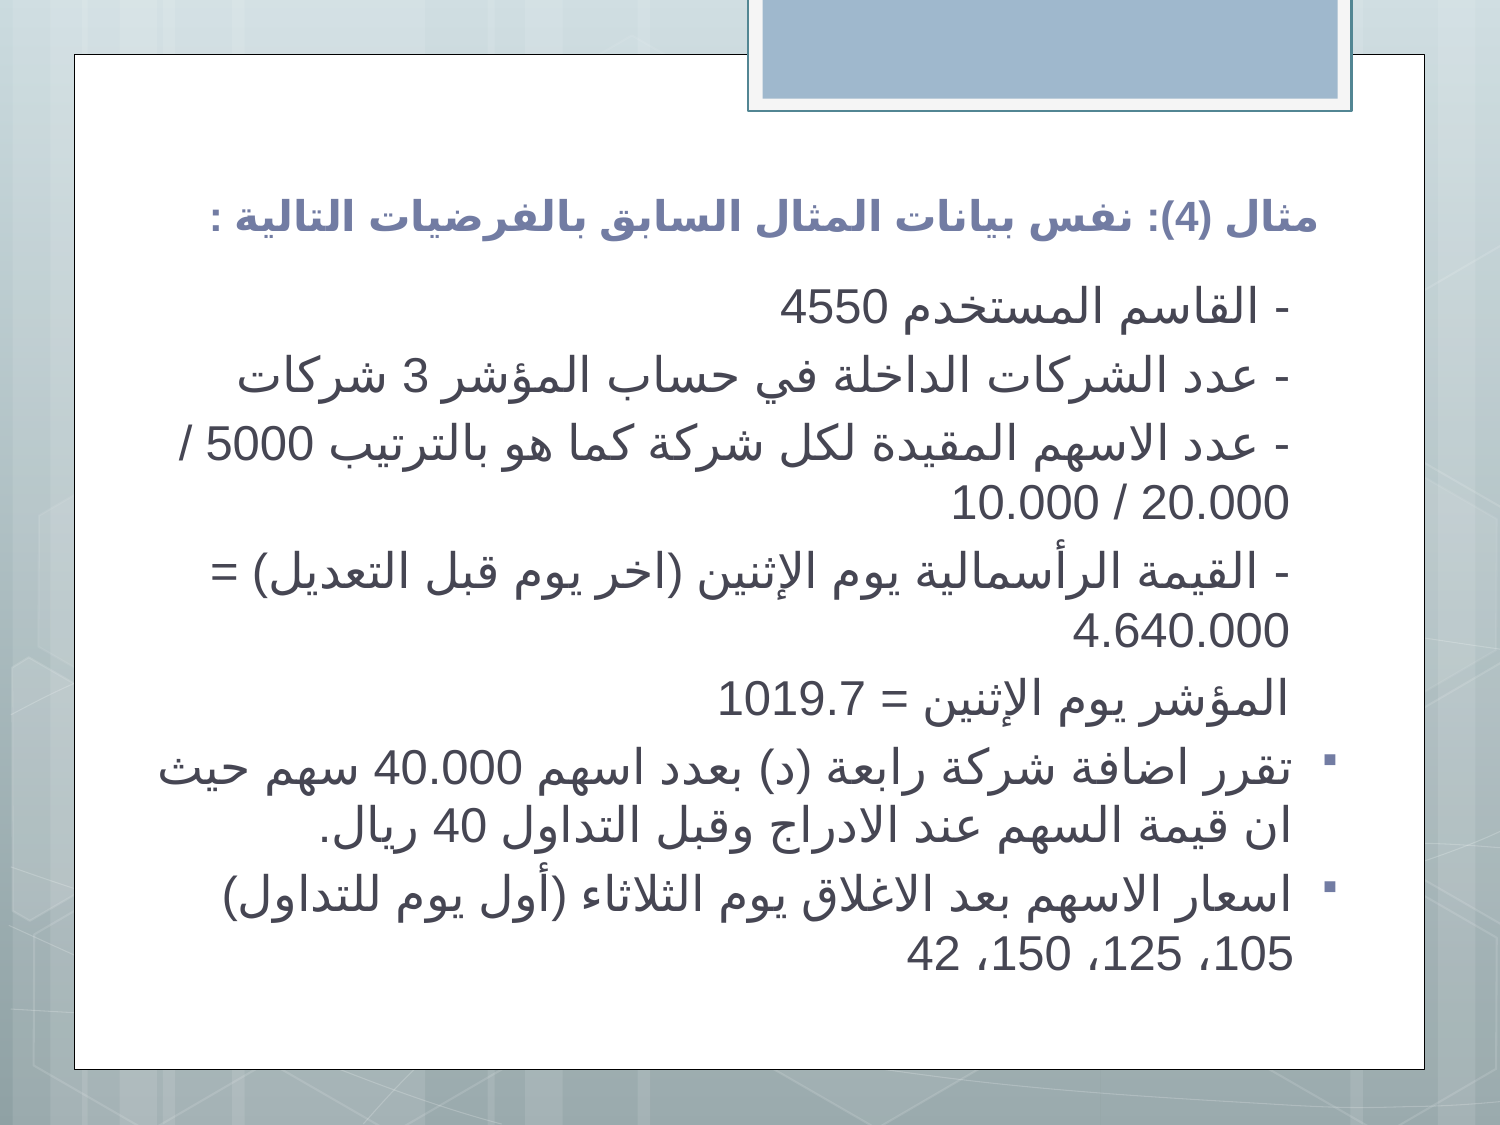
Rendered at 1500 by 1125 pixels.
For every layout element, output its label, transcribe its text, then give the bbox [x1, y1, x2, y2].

list - القاسم المستخدم 4550 - عدد الشركات الداخلة في حساب المؤشر 3 شركات - عدد الاسهم المقيدة لكل شركة كما هو بالترتيب 5000 / 20.000 / 10.000 - القيمة الرأسمالية يوم الإثنين (اخر يوم قبل التعديل) = 4.640.000 المؤشر يوم الإثنين = 1019.7 تقرر اضافة شركة رابعة (د) بعدد اسهم 40.000 سهم حيث ان قيمة السهم عند الادراج وقبل التداول 40 ريال. اسعار الاسهم بعد الاغلاق يوم الثلاثاء (أول يوم للتداول) 105، 125، 150، 42 [135, 267, 1365, 988]
title مثال (4): نفس بيانات المثال السابق بالفرضيات التالية : [183, 149, 1336, 248]
